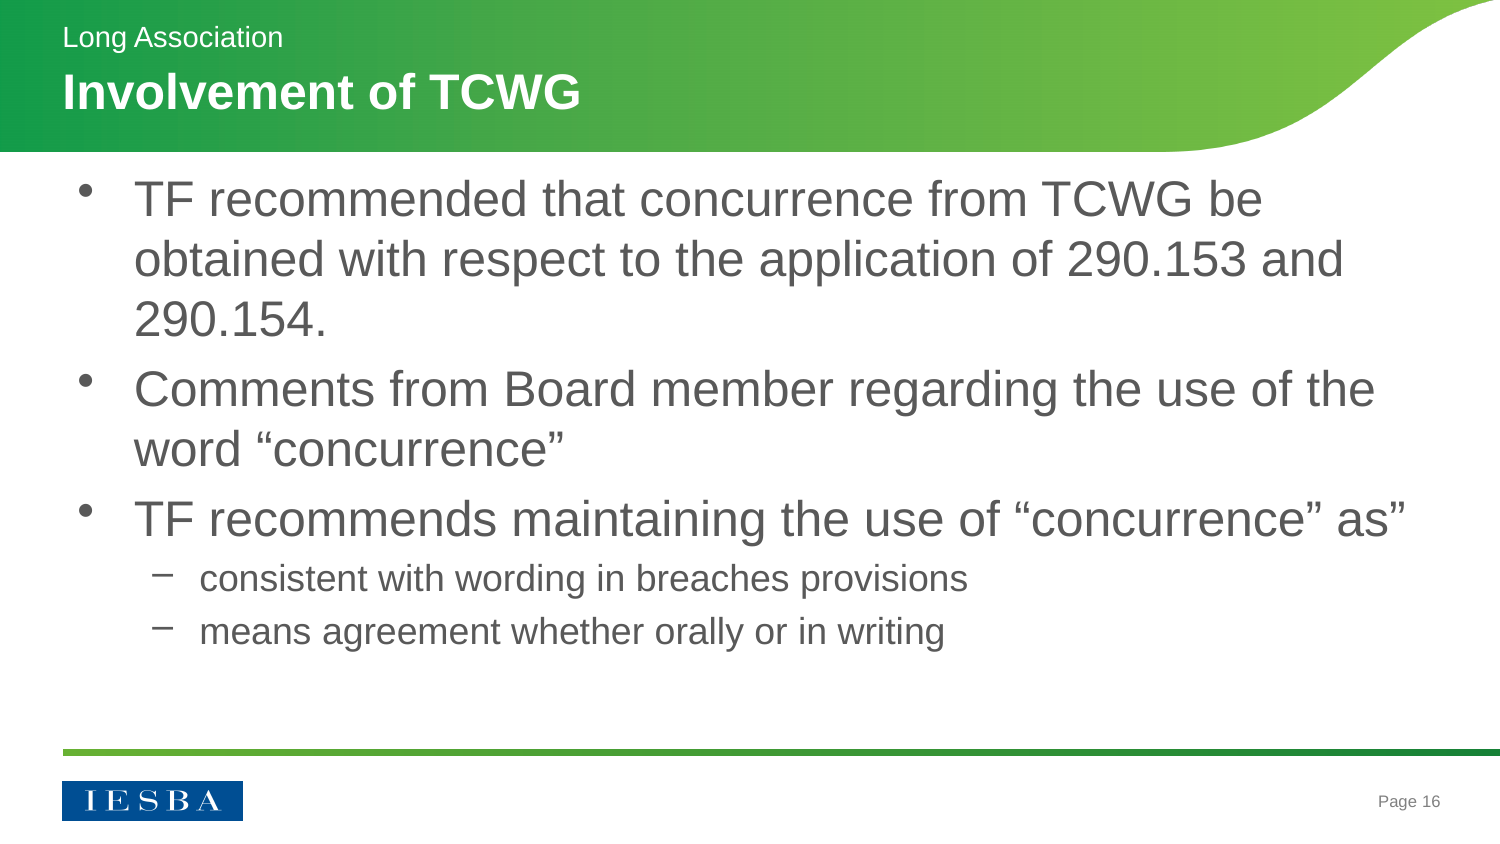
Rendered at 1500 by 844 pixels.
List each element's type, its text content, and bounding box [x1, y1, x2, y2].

list TF recommended that concurrence from TCWG be obtained with respect to the application of 290.153 and 290.154. Comments from Board member regarding the use of the word “concurrence” TF recommends maintaining the use of “concurrence” as” consistent with wording in breaches provisions means agreement whether orally or in writing [62, 159, 1450, 747]
picture [62, 781, 243, 821]
picture [0, 0, 1497, 152]
subtitle Long Association [62, 18, 500, 47]
title Involvement of TCWG [62, 56, 1300, 122]
